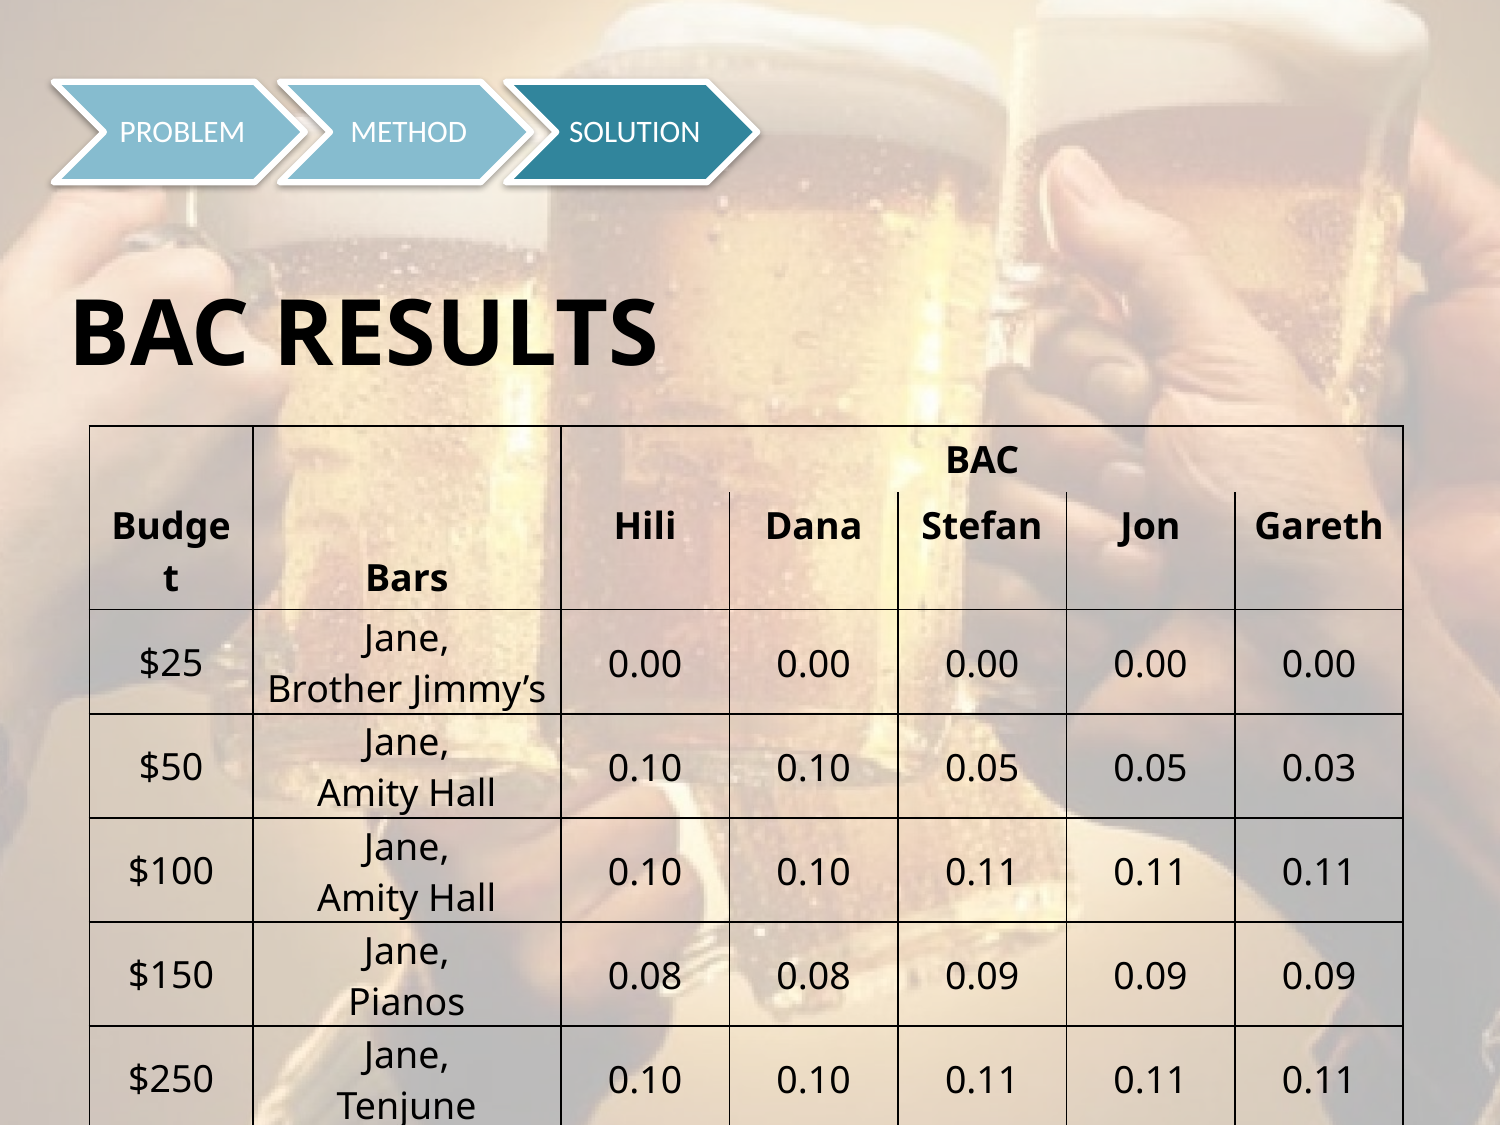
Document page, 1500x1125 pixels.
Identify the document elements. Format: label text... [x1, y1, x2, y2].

table_cell Dana [730, 492, 897, 609]
table_cell 0.10 [562, 715, 729, 817]
table_cell $50 [90, 715, 252, 817]
table_cell 0.09 [899, 923, 1066, 1025]
table_cell $150 [90, 923, 252, 1025]
table_cell 0.11 [1236, 1027, 1402, 1125]
table_cell 0.05 [1067, 715, 1234, 817]
table_cell 0.09 [1067, 923, 1234, 1025]
table_cell 0.11 [1067, 819, 1234, 921]
table_cell 0.11 [1067, 1027, 1234, 1125]
table_cell 0.08 [730, 923, 897, 1025]
table_cell Jane, Brother Jimmy’s [254, 610, 560, 713]
table_cell 0.00 [1067, 610, 1234, 713]
table_cell $250 [90, 1027, 252, 1125]
table_cell 0.10 [562, 819, 729, 921]
table_cell Stefan [899, 492, 1066, 609]
table_cell Gareth [1236, 492, 1402, 609]
table_cell 0.00 [899, 610, 1066, 713]
table_cell 0.05 [899, 715, 1066, 817]
table_cell 0.10 [730, 1027, 897, 1125]
table_cell Jane, Amity Hall [254, 819, 560, 921]
table_cell $25 [90, 610, 252, 713]
table_cell 0.00 [730, 610, 897, 713]
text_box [53, 23, 758, 241]
table_cell 0.00 [562, 610, 729, 713]
table_cell Jane, Pianos [254, 923, 560, 1025]
table_cell 0.10 [730, 715, 897, 817]
table_cell 0.11 [1236, 819, 1402, 921]
table_cell 0.10 [730, 819, 897, 921]
table_cell Jane, Tenjune [254, 1027, 560, 1125]
table_header Bars [254, 427, 560, 609]
table_cell Jane, Amity Hall [254, 715, 560, 817]
table_header BAC [562, 427, 1402, 492]
table_cell Jon [1067, 492, 1234, 609]
table_cell 0.08 [562, 923, 729, 1025]
table_header Budget [90, 427, 252, 609]
table_cell 0.09 [1236, 923, 1402, 1025]
table_cell 0.10 [562, 1027, 729, 1125]
table_cell 0.00 [1236, 610, 1402, 713]
table_cell 0.03 [1236, 715, 1402, 817]
table_cell 0.11 [899, 819, 1066, 921]
title BAC RESULTS [53, 234, 1404, 423]
table_cell Hili [562, 492, 729, 609]
table_cell 0.11 [899, 1027, 1066, 1125]
table_cell $100 [90, 819, 252, 921]
